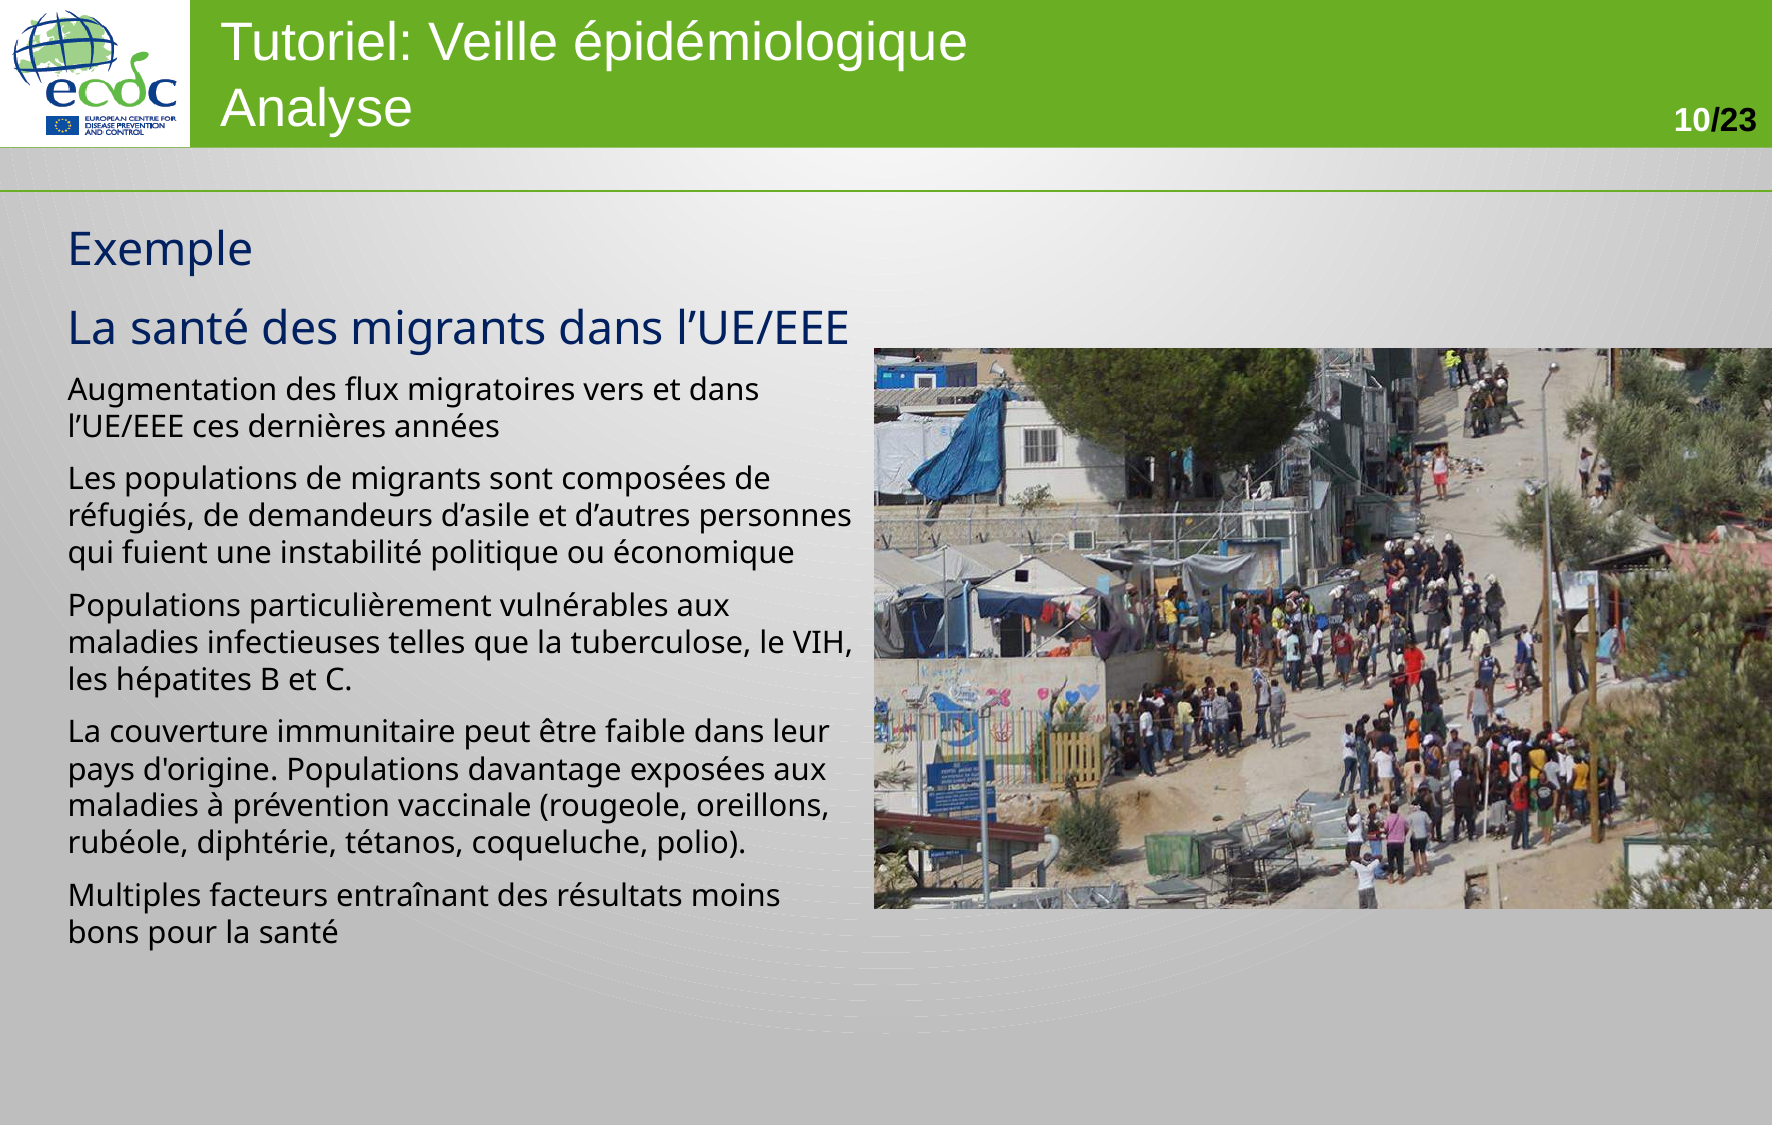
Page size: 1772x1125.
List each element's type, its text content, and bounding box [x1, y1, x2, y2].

picture [874, 348, 1772, 909]
list Exemple La santé des migrants dans l’UE/EEE Augmentation des flux migratoires vers et dans l’UE/EEE ces dernières années Les populations de migrants sont composées de réfugiés, de demandeurs d’asile et d’autres personnes qui fuient une instabilité politique ou économique Populations particulièrement vulnérables aux maladies infectieuses telles que la tuberculose, le VIH, les hépatites B et C. La couverture immunitaire peut être faible dans leur pays d'origine. Populations davantage exposées aux maladies à prévention vaccinale (rougeole, oreillons, rubéole, diphtérie, tétanos, coqueluche, polio). Multiples facteurs entraînant des résultats moins bons pour la santé [53, 212, 872, 973]
picture [0, 0, 190, 147]
